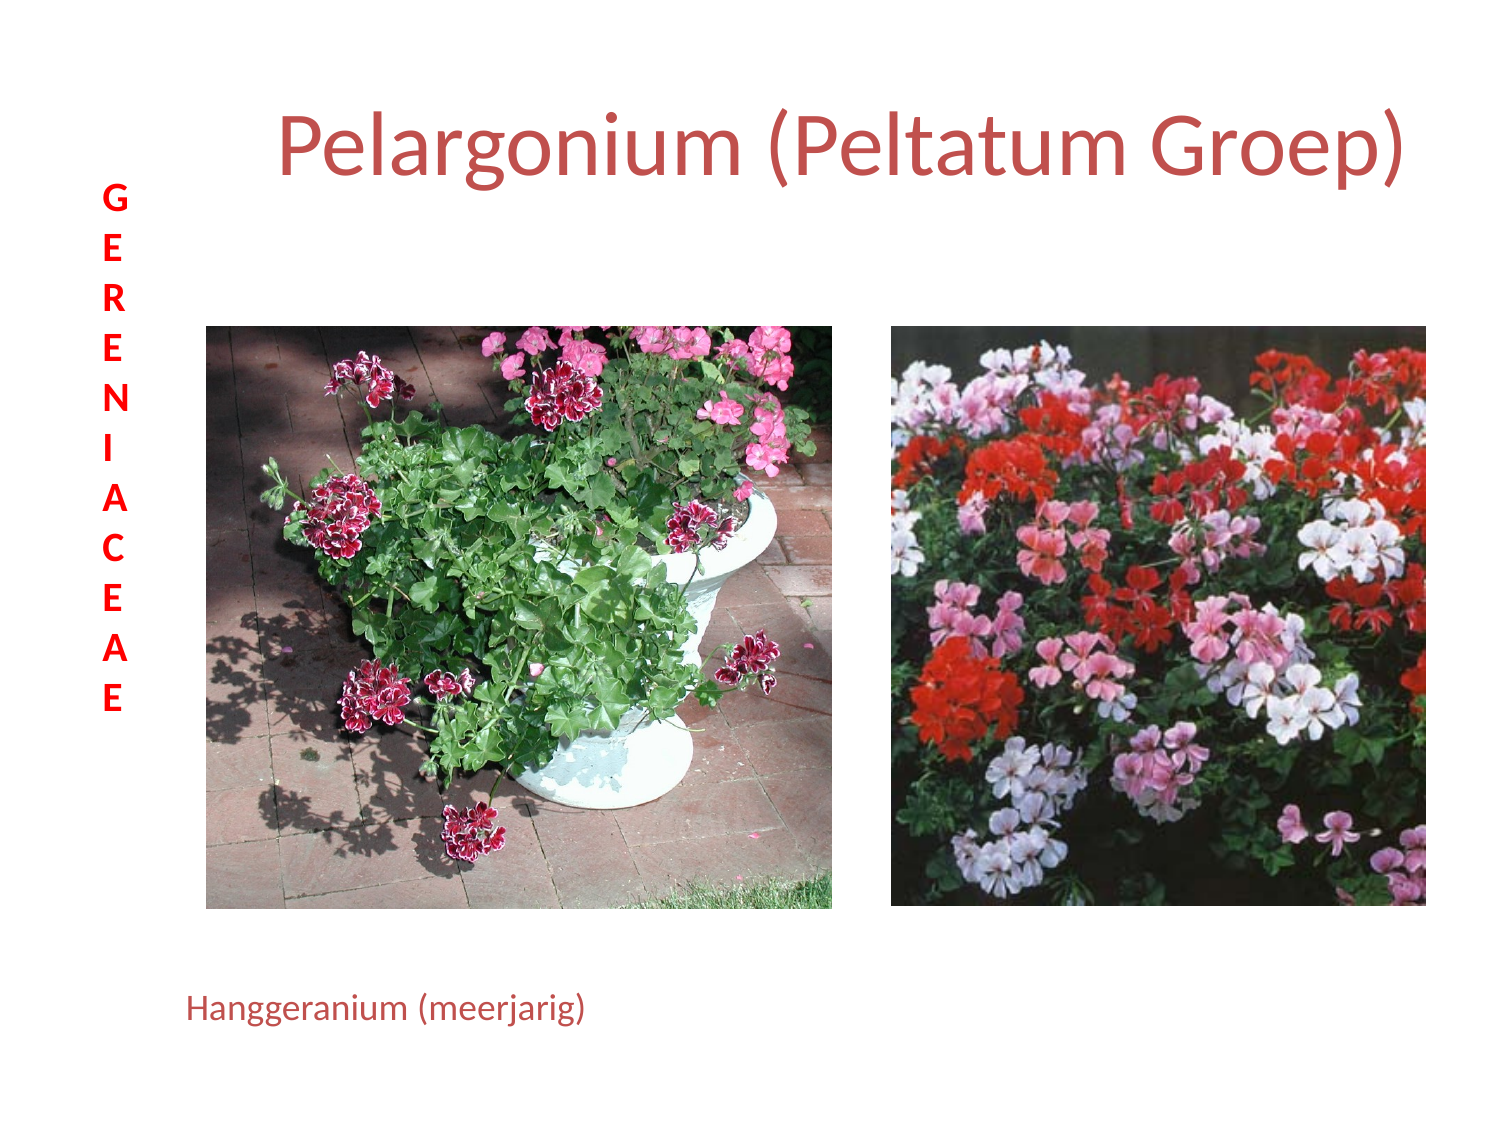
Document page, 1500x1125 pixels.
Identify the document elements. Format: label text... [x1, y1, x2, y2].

text_box Hanggeranium (meerjarig) [171, 976, 1230, 1036]
title Pelargonium (Peltatum Groep) [75, 45, 1425, 233]
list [891, 326, 1426, 906]
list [206, 325, 832, 909]
text_box GERENIACEAE [87, 162, 150, 728]
